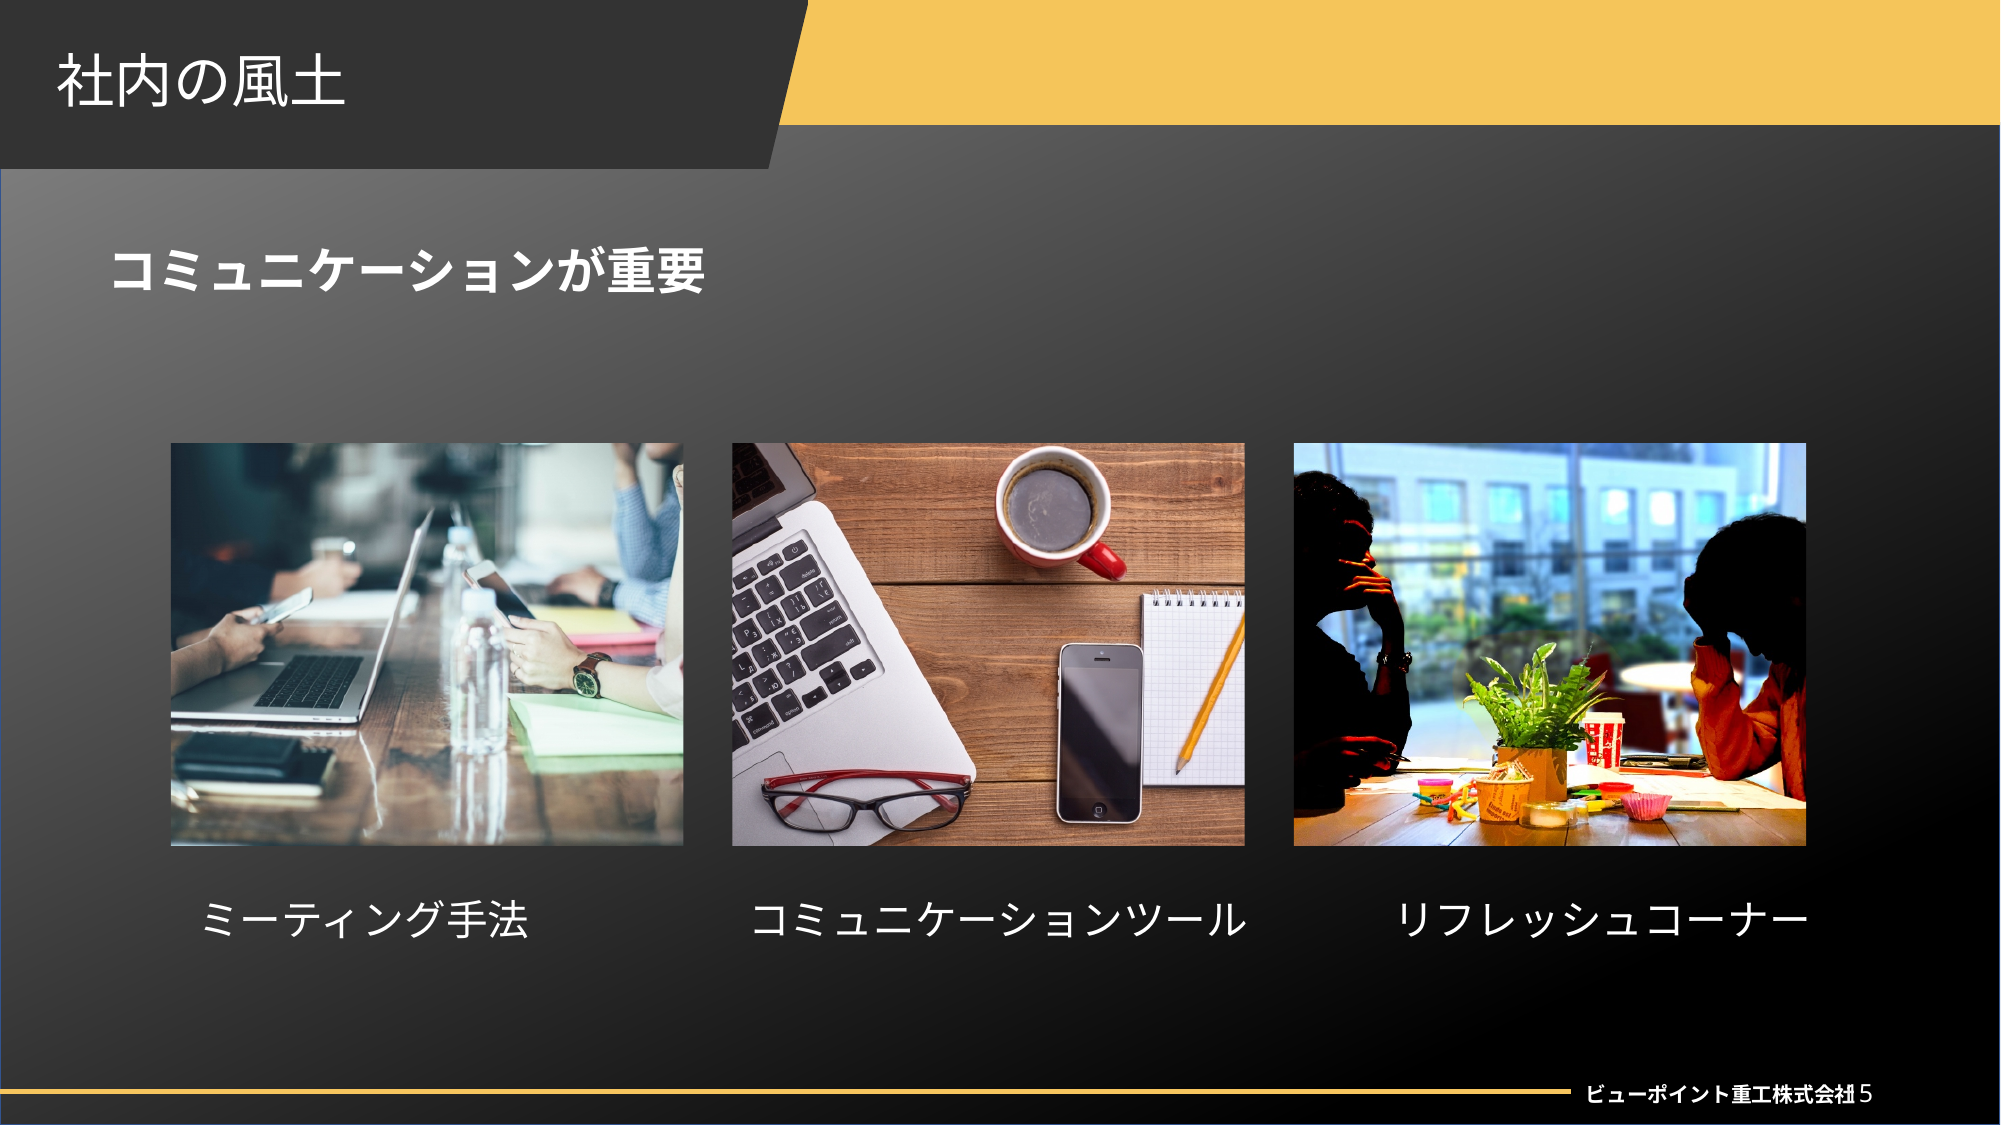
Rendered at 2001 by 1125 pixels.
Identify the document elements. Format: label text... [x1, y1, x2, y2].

picture [170, 443, 684, 846]
title 社内の風土 [41, 42, 1096, 124]
text_box コミュニケーションが重要 [92, 232, 722, 307]
text_box ミーティング手法 [183, 885, 545, 951]
text_box リフレッシュコーナー [1378, 885, 1826, 951]
picture [732, 443, 1245, 846]
picture [1293, 443, 1807, 846]
text_box コミュニケーションツール [733, 885, 1264, 951]
